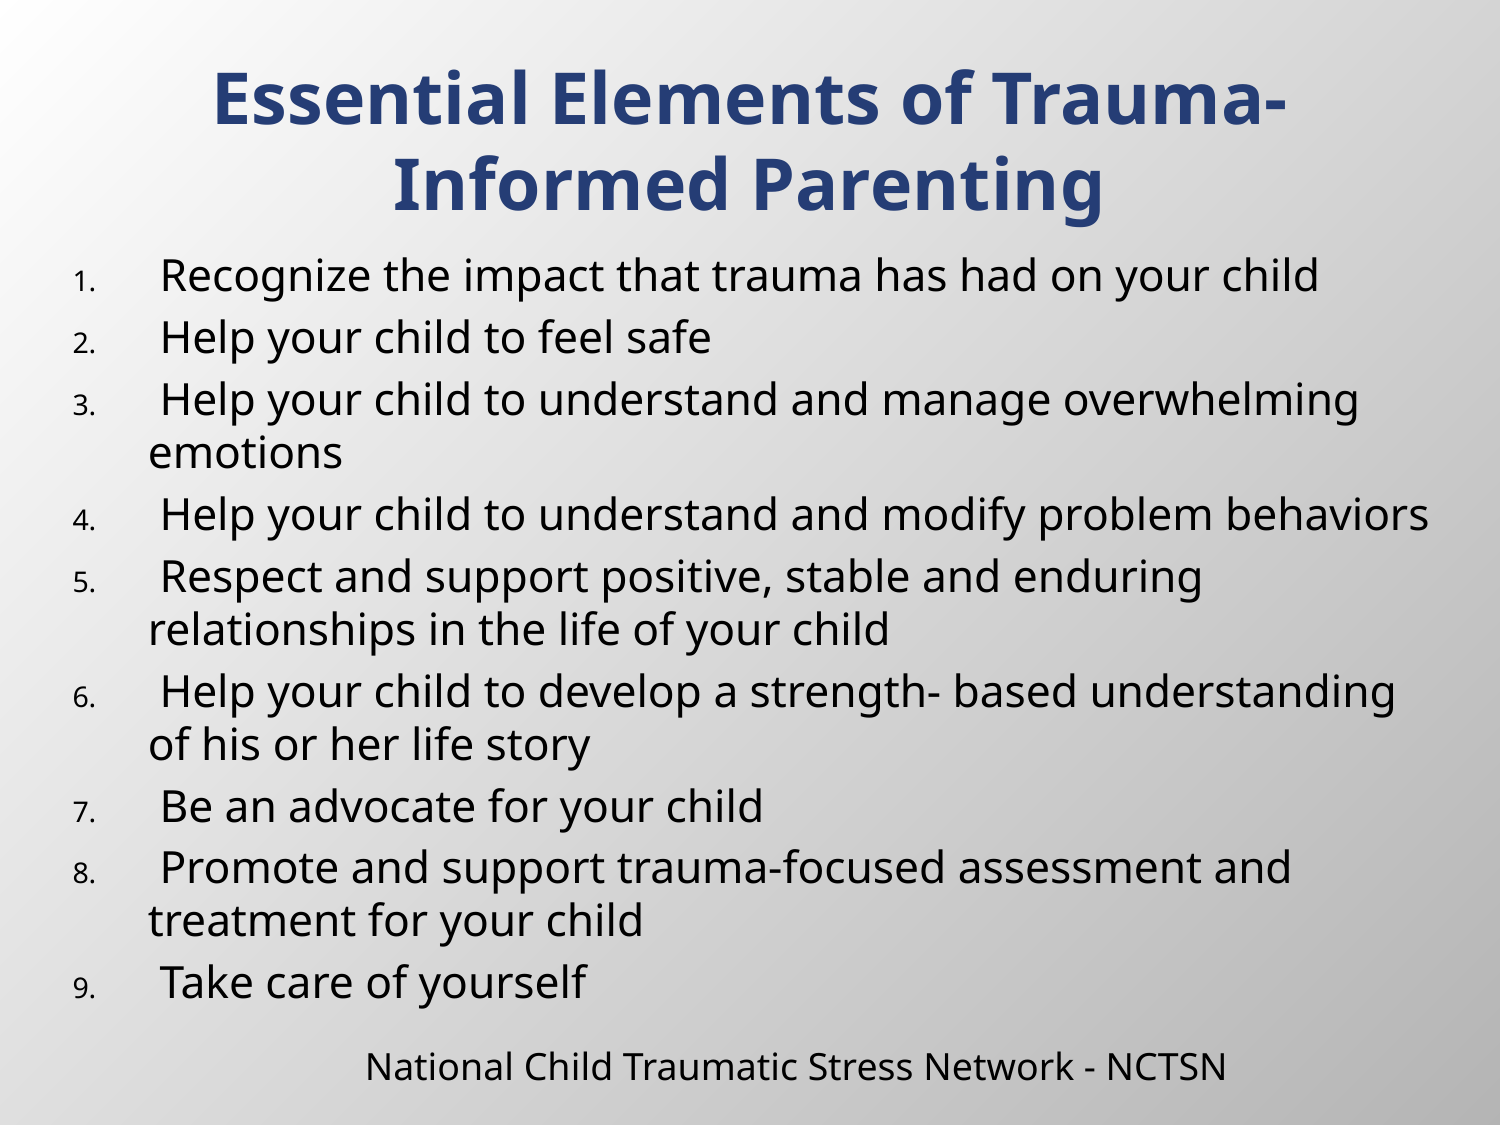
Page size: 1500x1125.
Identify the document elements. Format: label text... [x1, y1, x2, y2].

title Essential Elements of Trauma-Informed Parenting [75, 45, 1425, 233]
text_box National Child Traumatic Stress Network - NCTSN [349, 1035, 1457, 1096]
list Recognize the impact that trauma has had on your child Help your child to feel safe Help your child to understand and manage overwhelming emotions Help your child to understand and modify problem behaviors Respect and support positive, stable and enduring relationships in the life of your child Help your child to develop a strength- based understanding of his or her life story Be an advocate for your child Promote and support trauma-focused assessment and treatment for your child Take care of yourself [57, 239, 1450, 1050]
